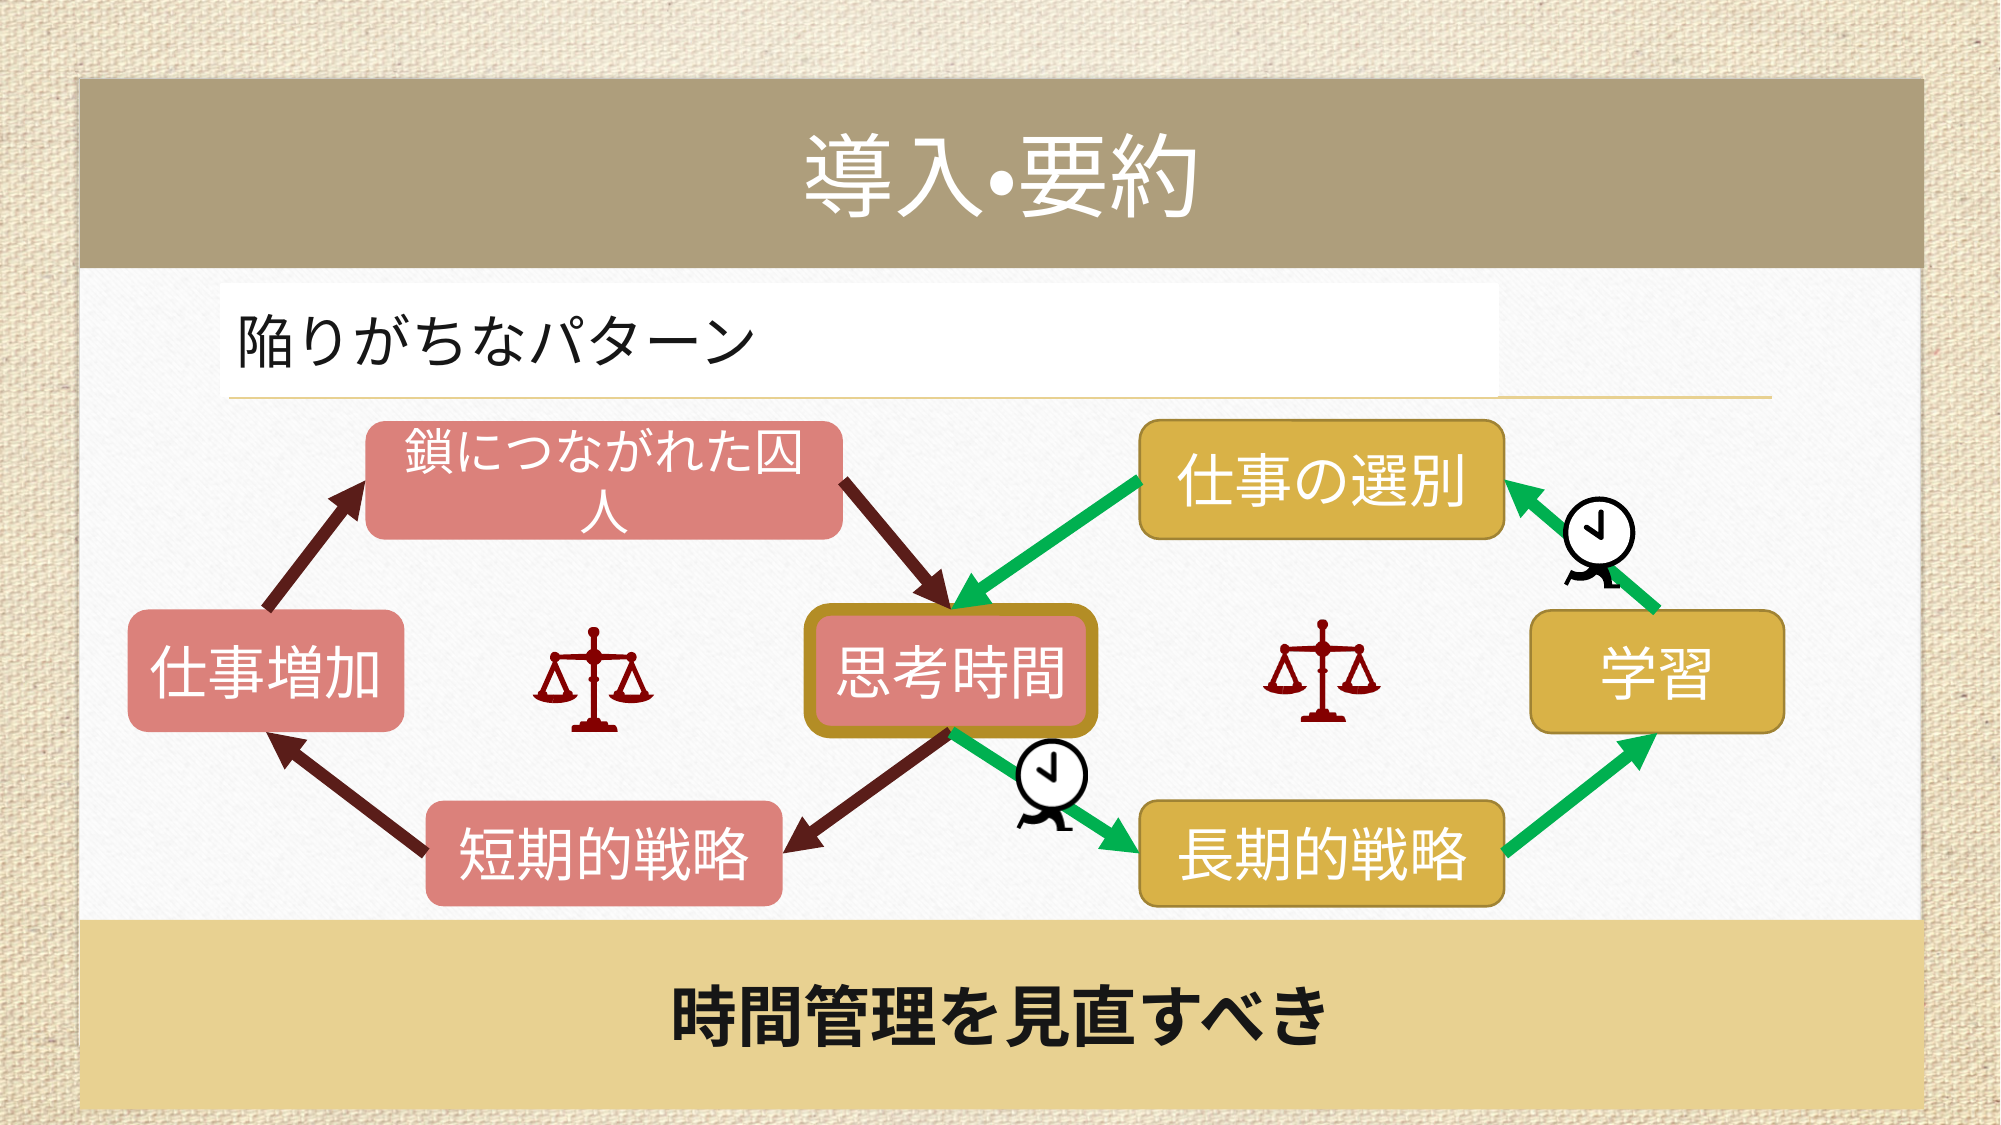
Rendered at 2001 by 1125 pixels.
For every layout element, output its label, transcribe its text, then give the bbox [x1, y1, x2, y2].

text_box 陥りがちなパターン [220, 283, 1499, 397]
text_box 鎖につながれた囚人 [364, 419, 845, 542]
picture [0, 0, 2001, 1125]
text_box 仕事の選別 [1138, 418, 1506, 541]
text_box 思考時間 [808, 608, 1094, 731]
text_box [1503, 479, 1658, 611]
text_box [265, 731, 426, 854]
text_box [950, 731, 1140, 854]
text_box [842, 480, 950, 610]
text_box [265, 480, 366, 610]
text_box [950, 479, 1140, 610]
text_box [1503, 732, 1658, 854]
title 導入・要約 [79, 78, 1925, 270]
text_box 学習 [1529, 609, 1786, 735]
text_box 仕事増加 [126, 608, 406, 734]
text_box 短期的戦略 [424, 799, 785, 908]
text_box 長期的戦略 [1138, 799, 1506, 908]
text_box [782, 731, 950, 854]
text_box 時間管理を見直すべき [79, 919, 1925, 1111]
